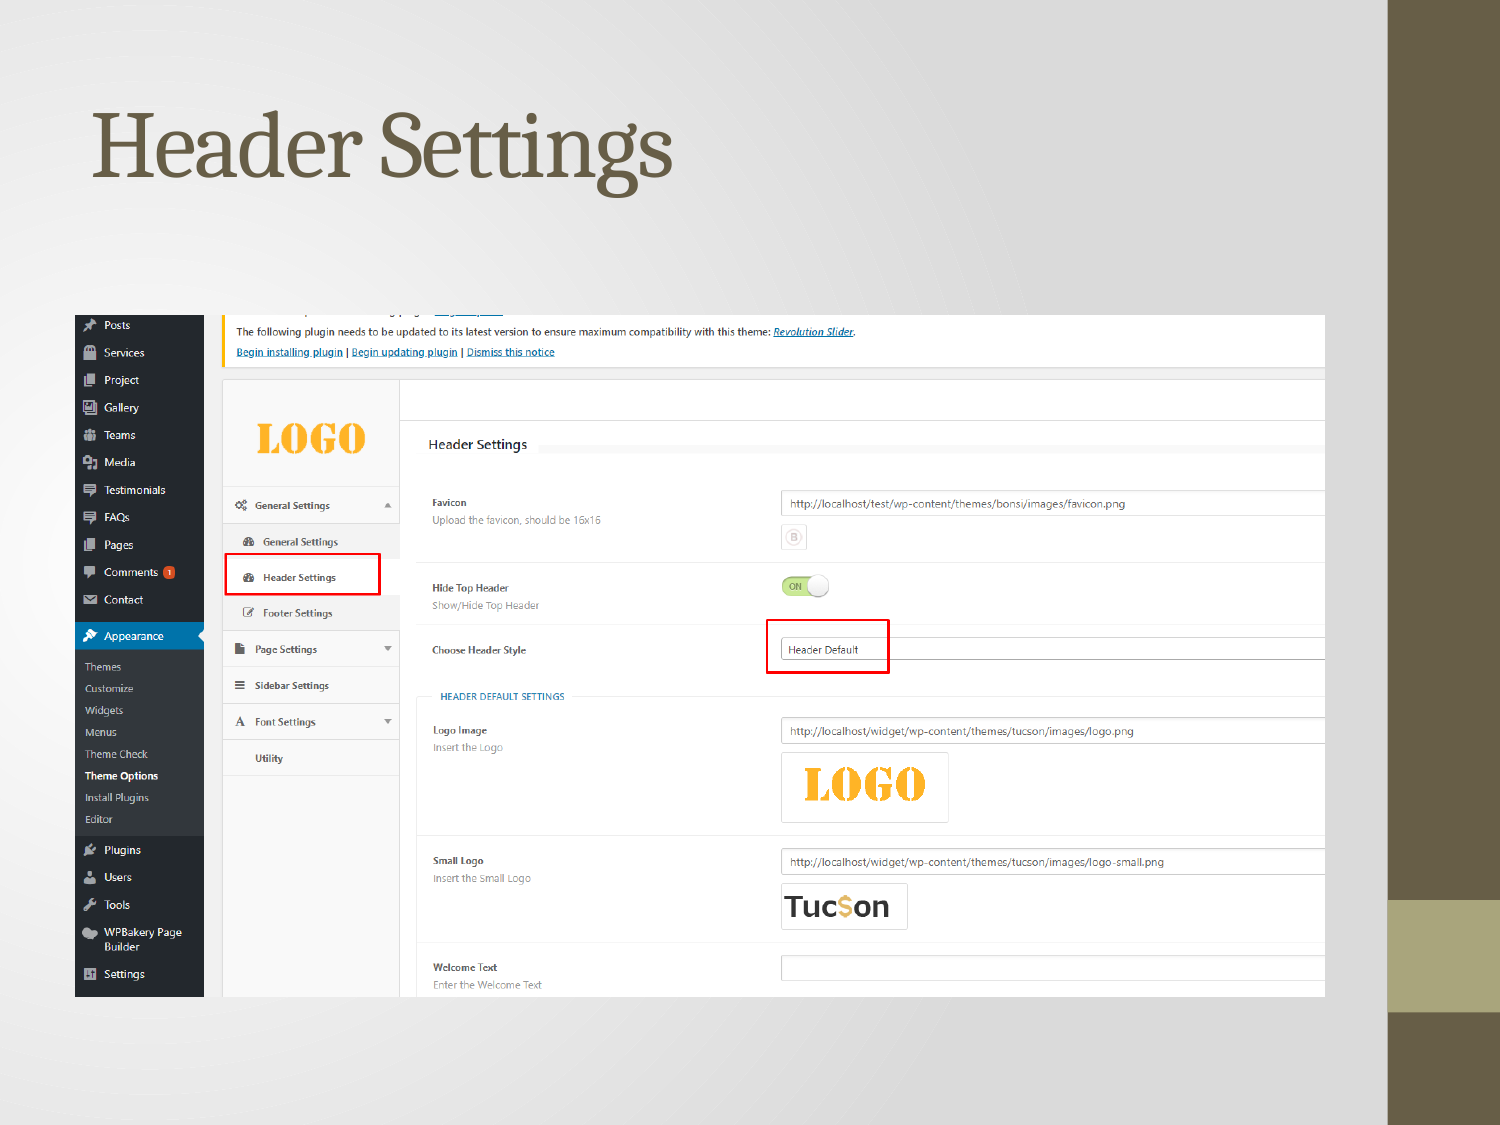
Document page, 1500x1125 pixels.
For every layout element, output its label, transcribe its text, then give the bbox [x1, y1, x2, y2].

title Header Settings [75, 45, 1325, 233]
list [74, 315, 1326, 997]
